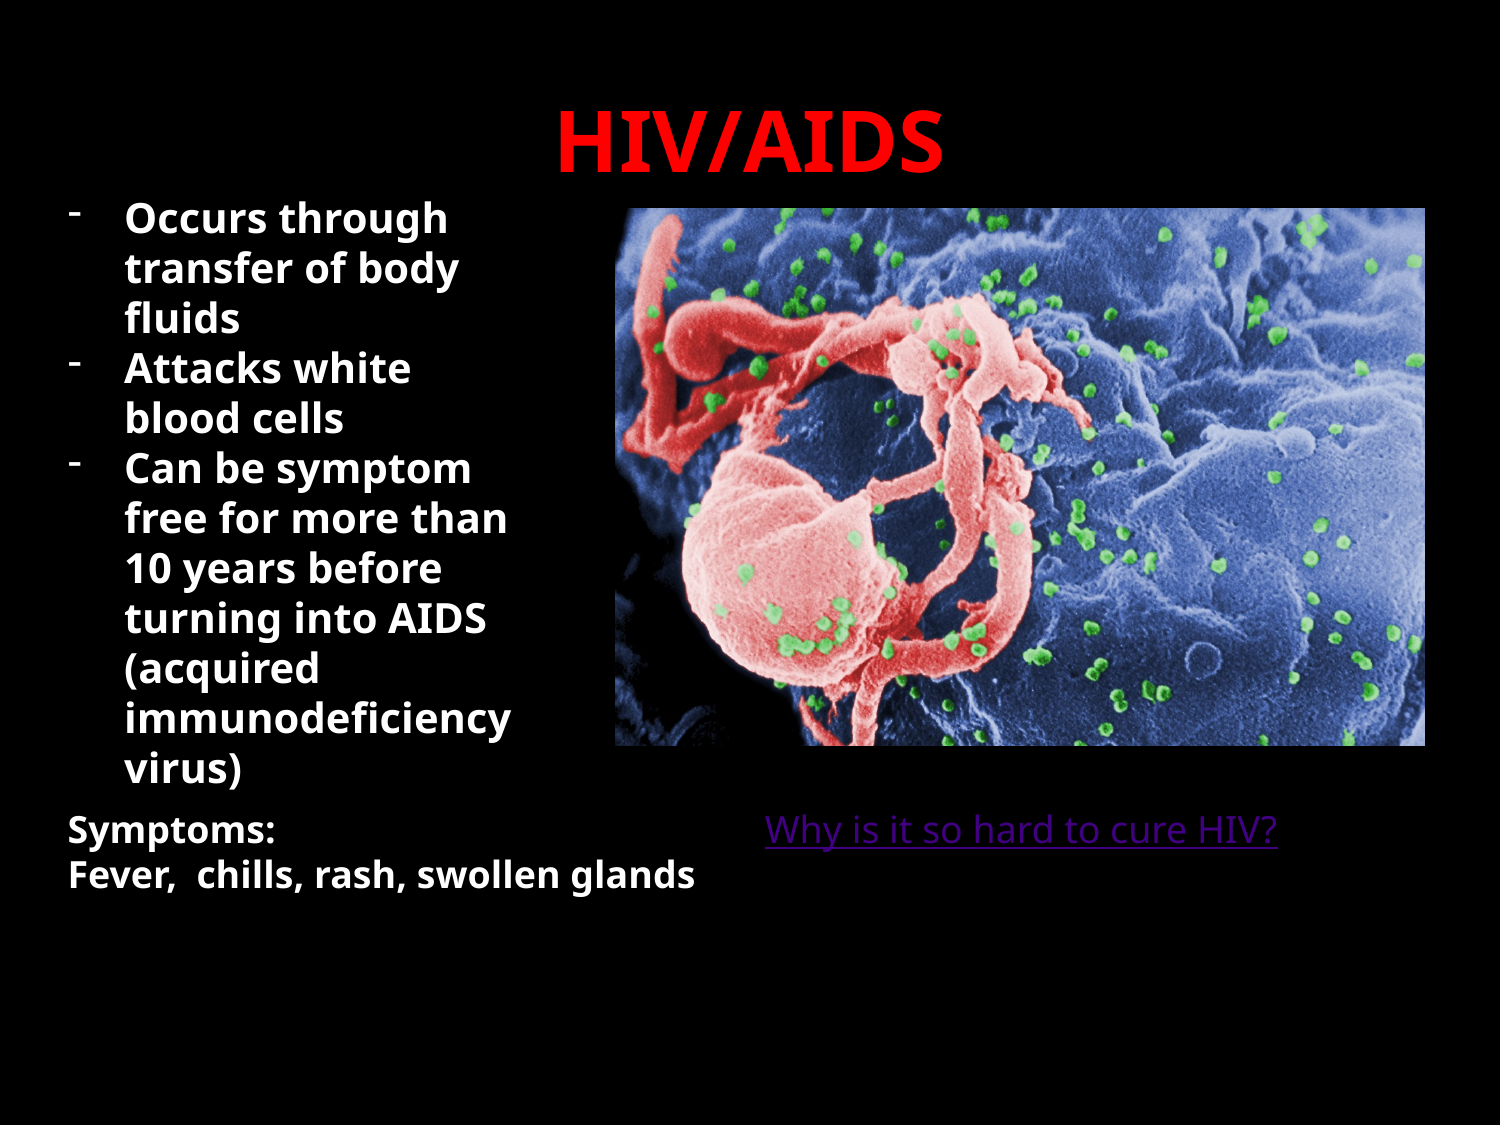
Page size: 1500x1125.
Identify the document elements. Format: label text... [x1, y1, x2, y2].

text_box Symptoms: Fever, chills, rash, swollen glands [53, 798, 857, 904]
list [615, 207, 1425, 746]
title HIV/AIDS [75, 45, 1425, 233]
text_box Occurs through transfer of body fluids Attacks white blood cells Can be symptom free for more than 10 years before turning into AIDS (acquired immunodeficiency virus) [53, 184, 550, 798]
text_box Why is it so hard to cure HIV? [750, 798, 1388, 865]
